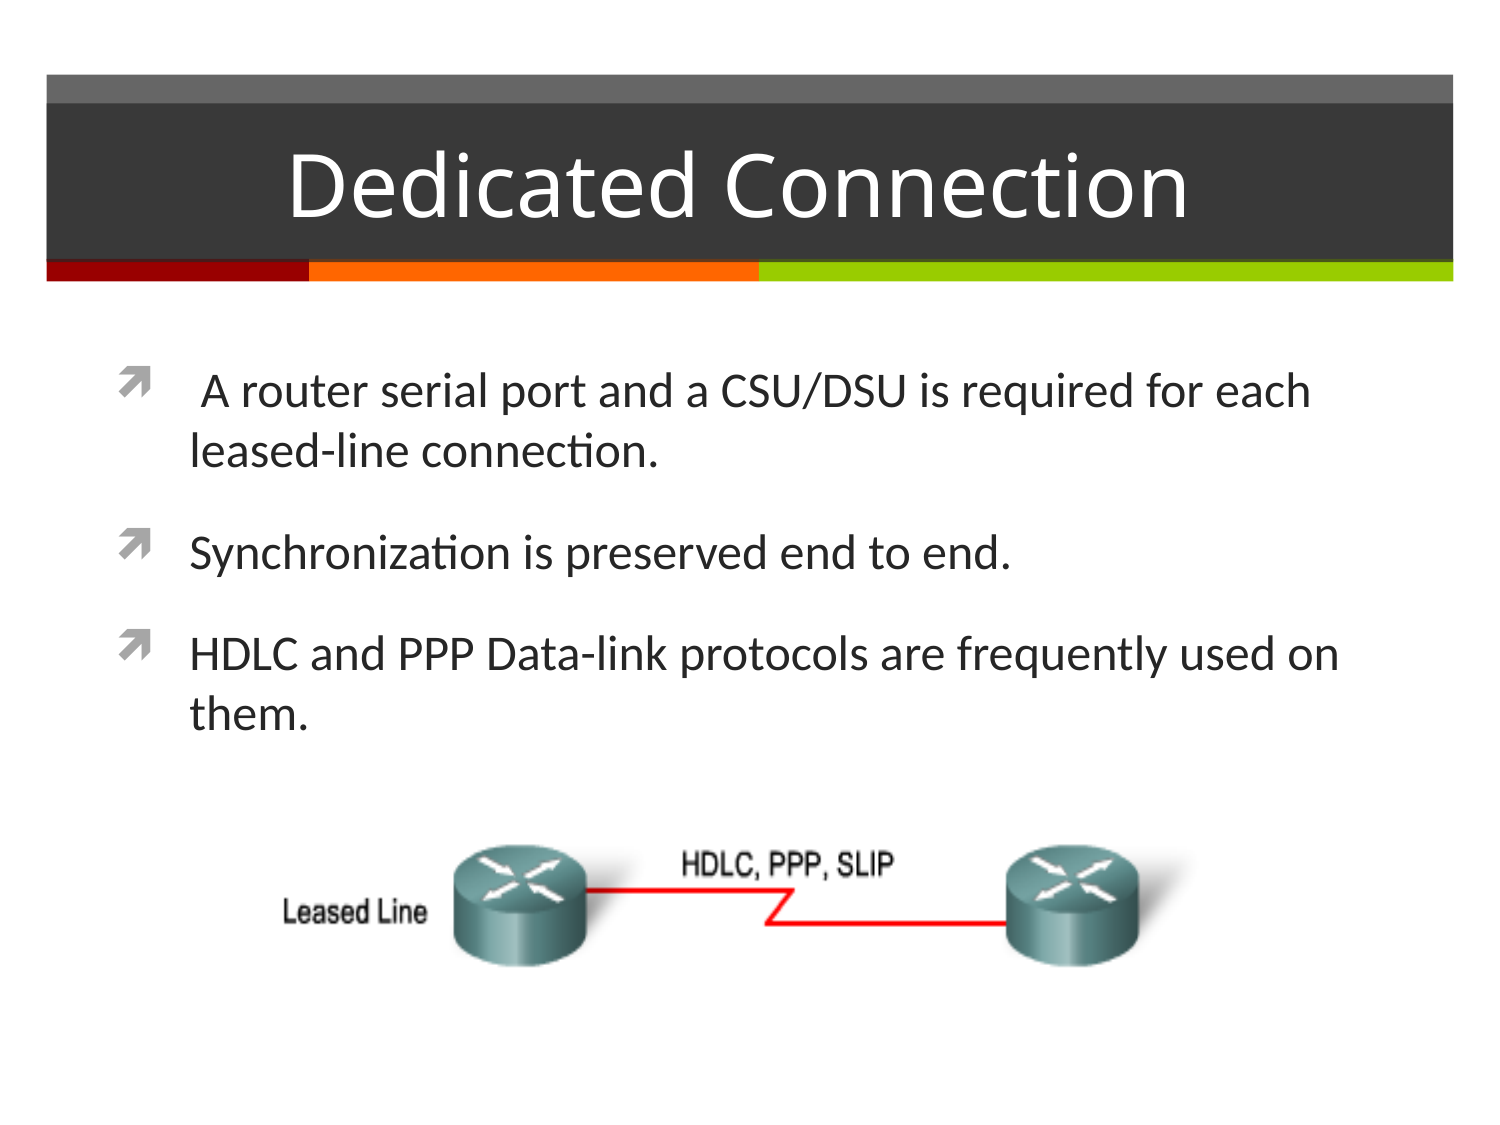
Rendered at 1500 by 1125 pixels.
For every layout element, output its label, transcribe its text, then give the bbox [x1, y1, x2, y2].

title Dedicated Connection [46, 103, 1454, 263]
list A router serial port and a CSU/DSU is required for each leased-line connection. Synchronization is preserved end to end. HDLC and PPP Data-link protocols are frequently used on them. [99, 350, 1454, 1005]
picture [198, 794, 1203, 1012]
